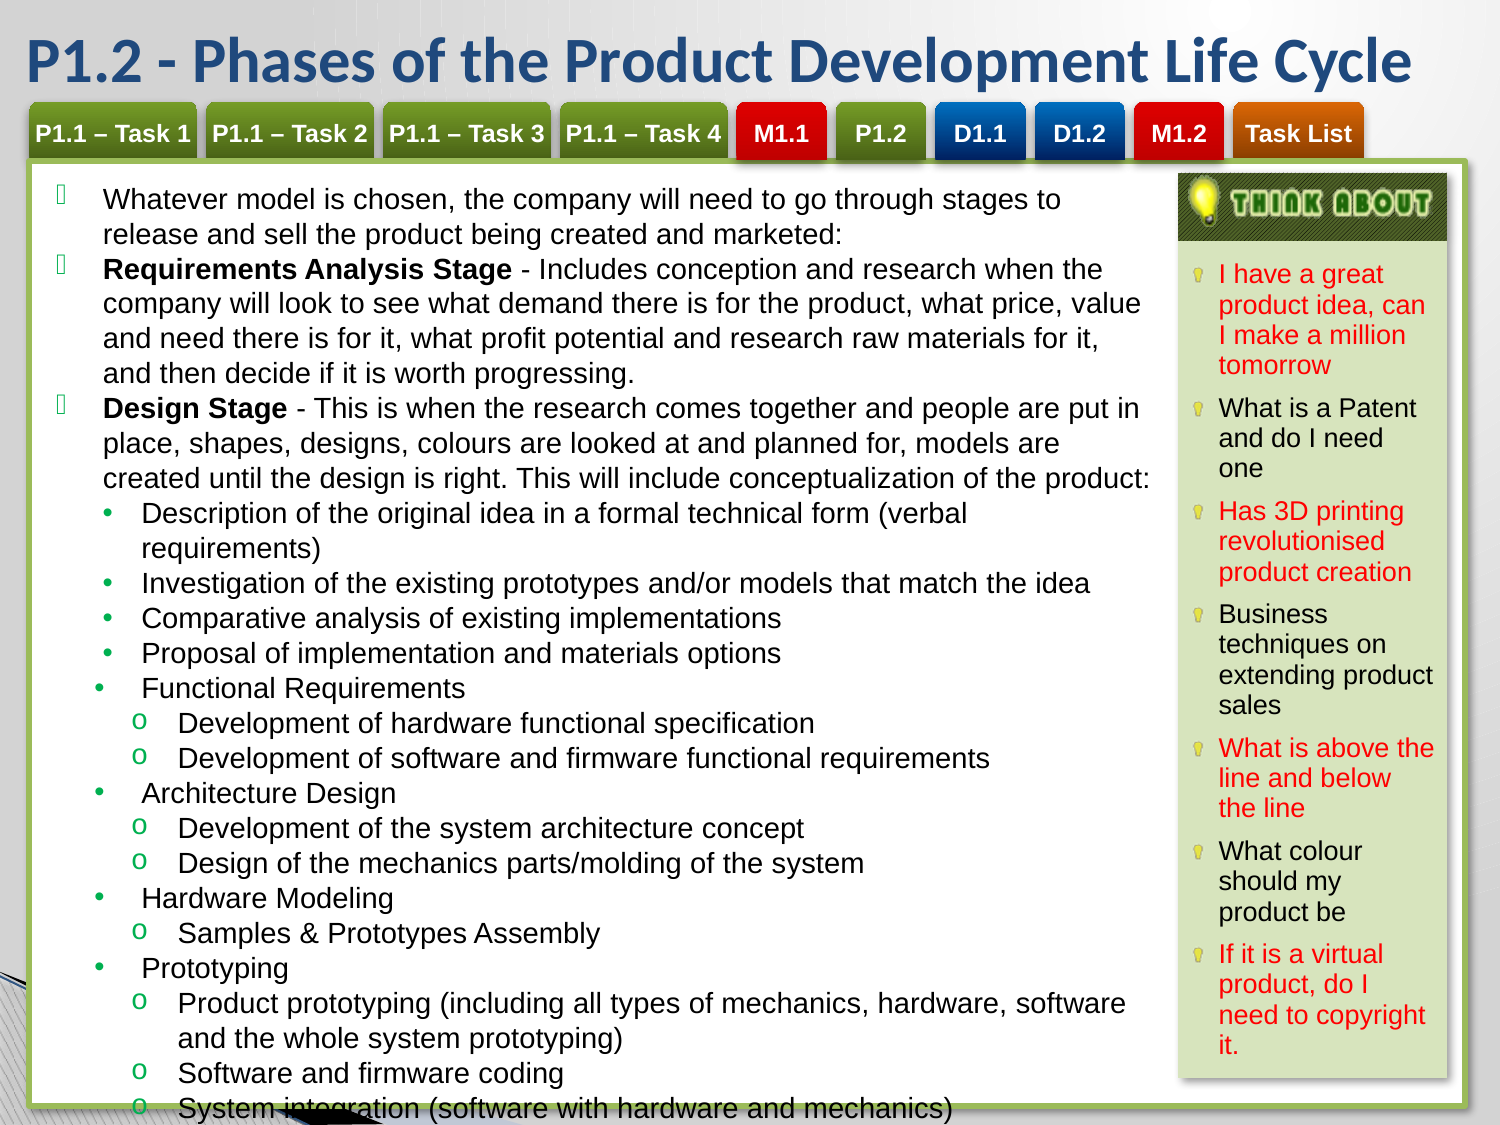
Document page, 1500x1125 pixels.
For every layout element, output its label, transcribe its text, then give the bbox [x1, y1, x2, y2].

picture [1189, 604, 1206, 624]
picture [1186, 172, 1436, 233]
picture [1189, 944, 1206, 964]
picture [1189, 398, 1206, 418]
text_box Whatever model is chosen, the company will need to go through stages to release and sell the product being created and marketed: Requirements Analysis Stage - Includes conception and research when the company will look to see what demand there is for the product, what price, value and need there is for it, what profit potential and research raw materials for it, and then decide if it is worth progressing. Design Stage - This is when the research comes together and people are put in place, shapes, designs, colours are looked at and planned for, models are created until the design is right. This will include conceptualization of the product: Description of the original idea in a formal technical form (verbal requirements) Investigation of the existing prototypes and/or models that match the idea Comparative analysis of existing implementations Proposal of implementation and materials options Functional Requirements Development of hardware functional specification Development of software and firmware functional requirements Architecture Design Development of the system architecture concept Design of the mechanics parts/molding of the system Hardware Modeling Samples & Prototypes Assembly Prototyping Product prototyping (including all types of mechanics, hardware, software and the whole system prototyping) Software and firmware coding System integration (software with hardware and mechanics) [41, 172, 1170, 1125]
table_cell I have a great product idea, can I make a million tomorrow What is a Patent and do I need one Has 3D printing revolutionised product creation Business techniques on extending product sales What is above the line and below the line What colour should my product be If it is a virtual product, do I need to copyright it. [1178, 241, 1447, 1078]
picture [1189, 738, 1206, 758]
picture [1189, 264, 1206, 284]
picture [1189, 501, 1206, 521]
table_header [1178, 173, 1185, 241]
picture [1189, 841, 1206, 861]
title P1.2 - Phases of the Product Development Life Cycle [11, 11, 1465, 102]
table_header [1436, 173, 1447, 241]
